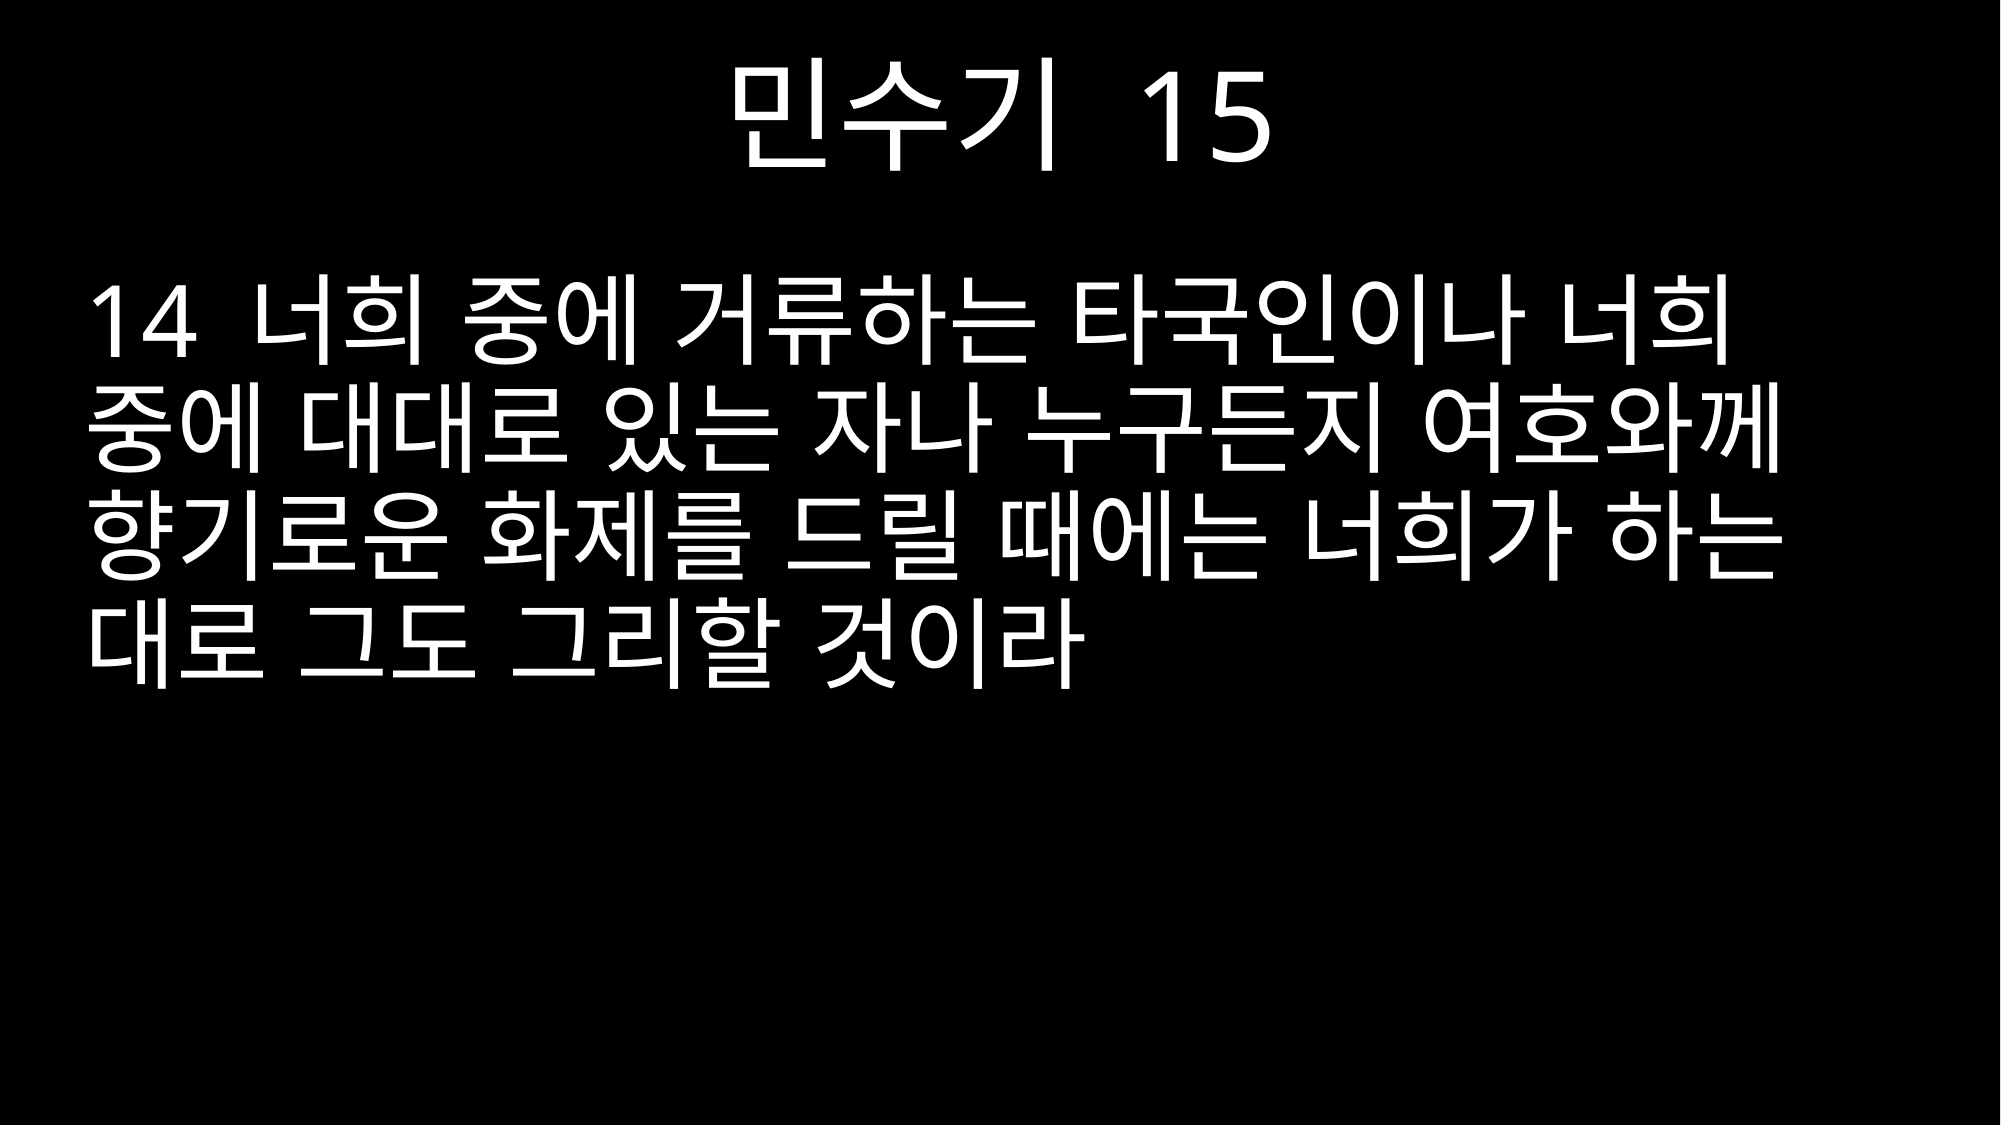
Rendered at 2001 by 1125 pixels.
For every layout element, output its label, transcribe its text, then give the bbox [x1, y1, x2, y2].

footer 민수기 15 [0, 32, 2000, 192]
picture [0, 0, 2001, 1125]
list 14 너희 중에 거류하는 타국인이나 너희 중에 대대로 있는 자나 누구든지 여호와께 향기로운 화제를 드릴 때에는 너희가 하는 대로 그도 그리할 것이라 [69, 263, 1953, 423]
